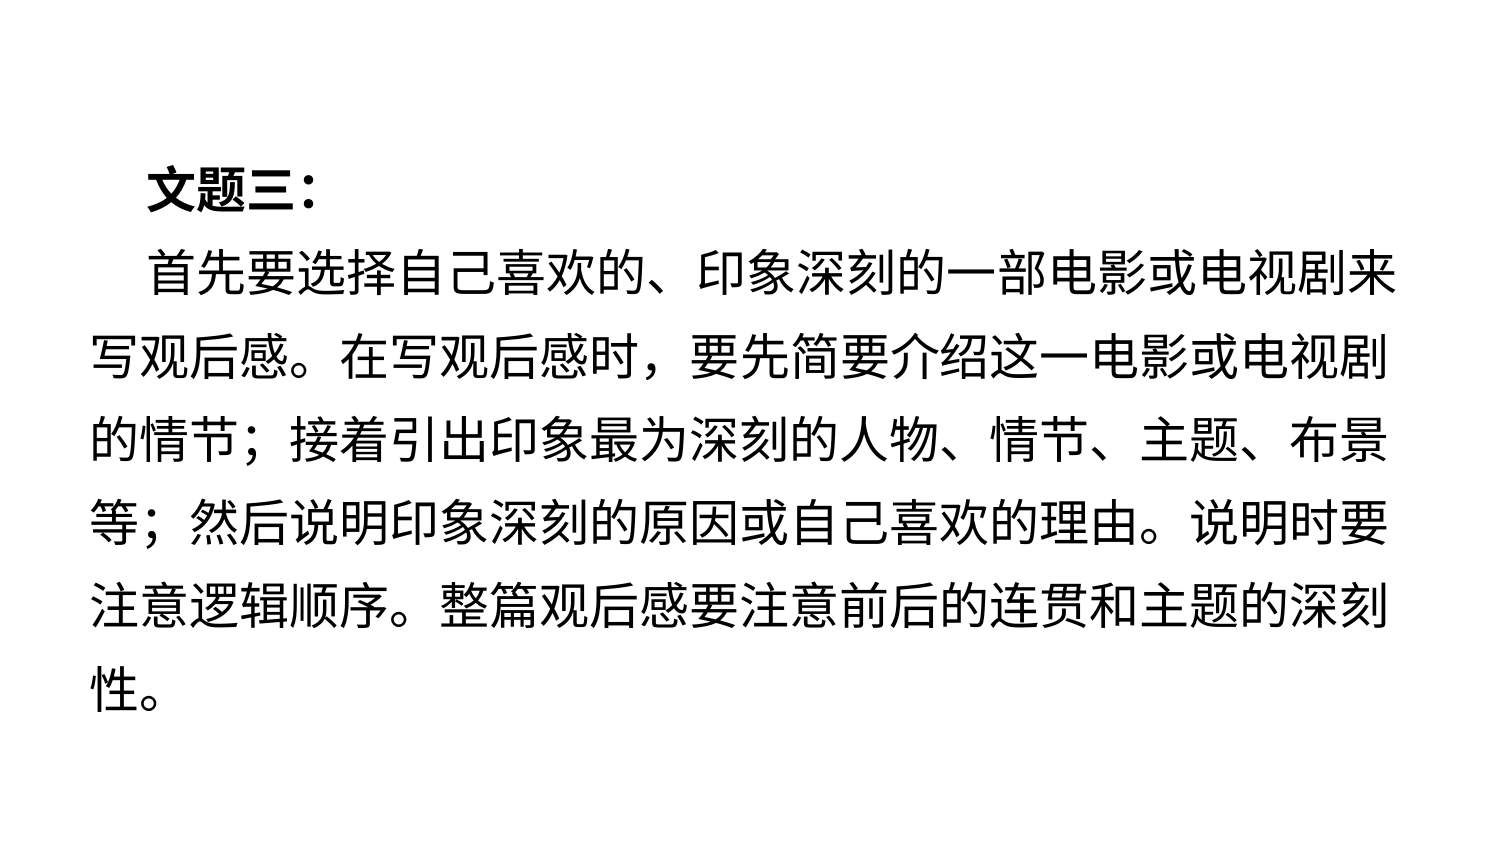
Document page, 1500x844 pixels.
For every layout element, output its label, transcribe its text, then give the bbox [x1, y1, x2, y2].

list 文题三： 首先要选择自己喜欢的、印象深刻的一部电影或电视剧来写观后感。在写观后感时，要先简要介绍这一电影或电视剧的情节；接着引出印象最为深刻的人物、情节、主题、布景等；然后说明印象深刻的原因或自己喜欢的理由。说明时要注意逻辑顺序。整篇观后感要注意前后的连贯和主题的深刻性。 [75, 127, 1425, 550]
